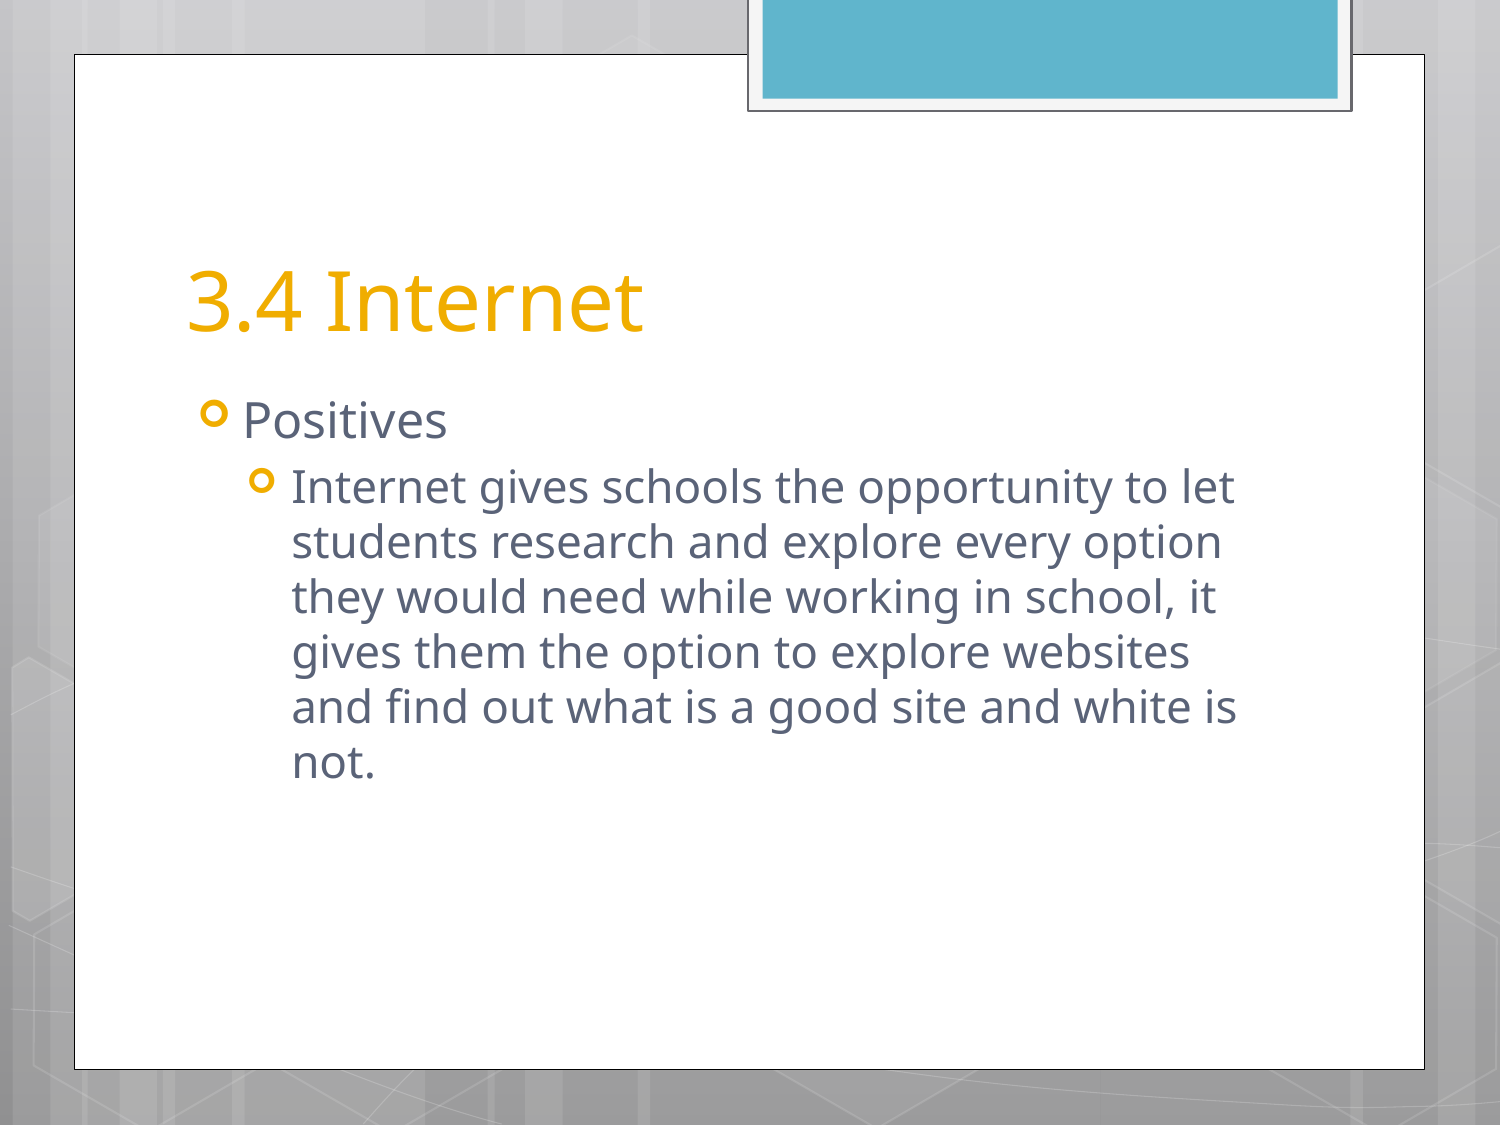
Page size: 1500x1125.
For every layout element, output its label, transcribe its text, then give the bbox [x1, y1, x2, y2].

title 3.4 Internet [171, 168, 1324, 357]
list Positives Internet gives schools the opportunity to let students research and explore every option they would need while working in school, it gives them the option to explore websites and find out what is a good site and white is not. [171, 381, 1283, 957]
